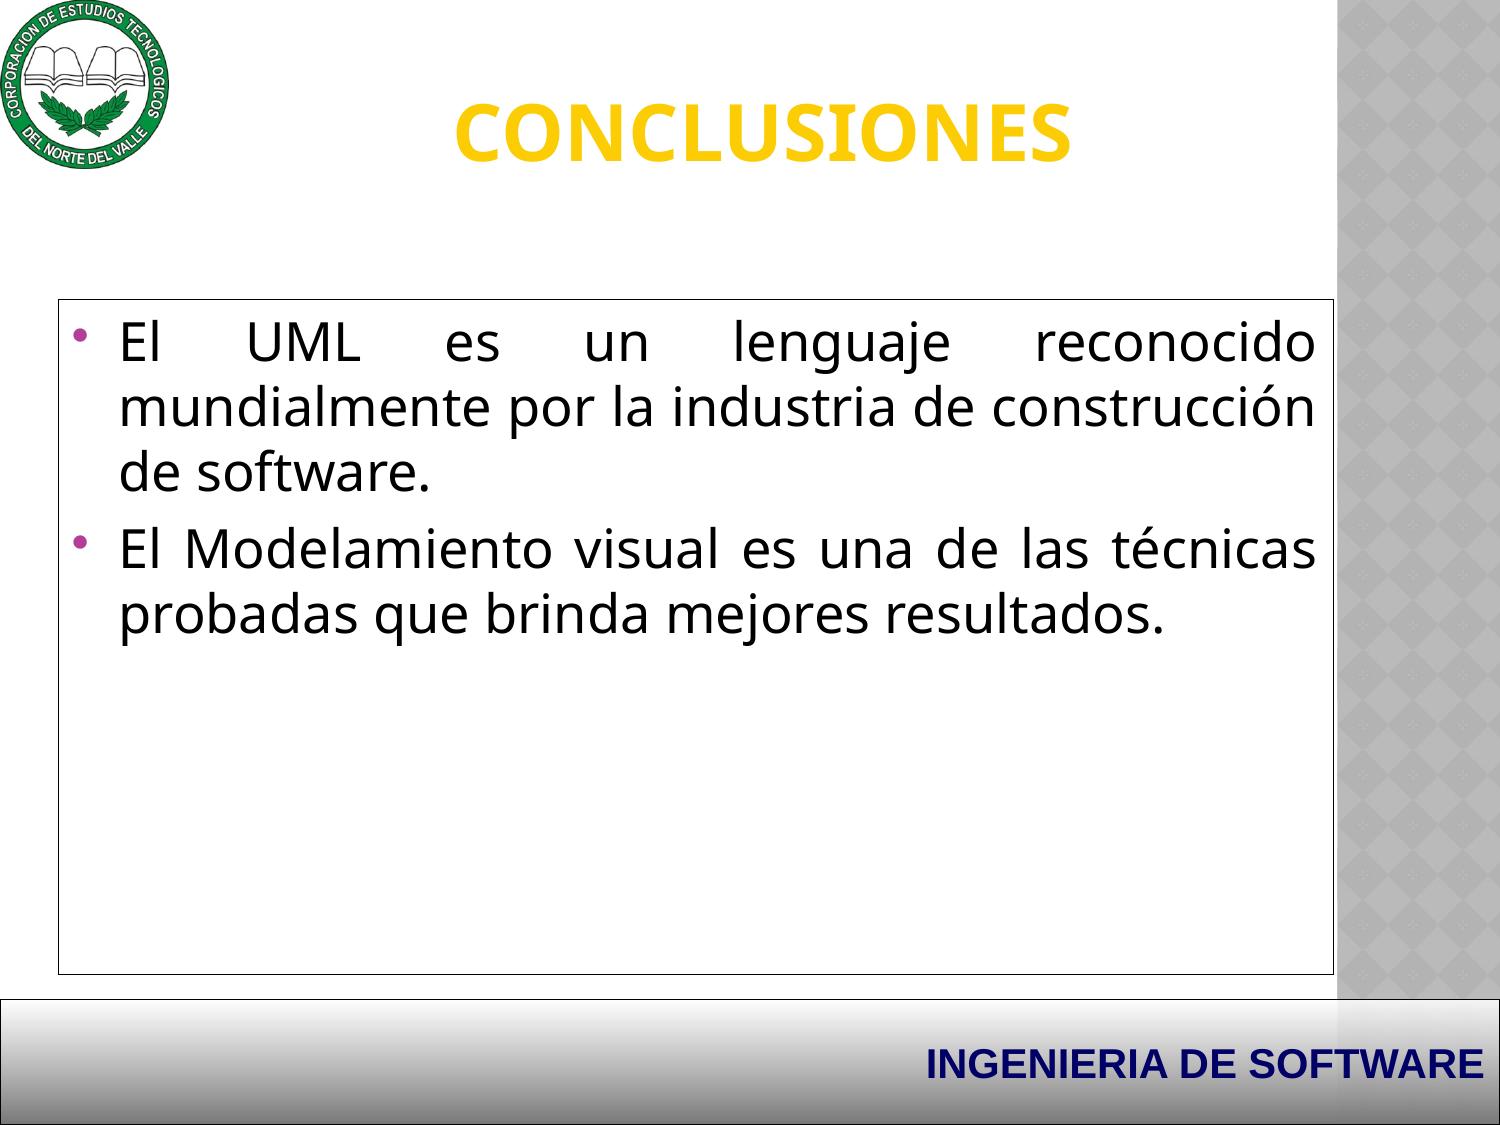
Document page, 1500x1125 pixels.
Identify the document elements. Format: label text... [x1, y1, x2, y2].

title Conclusiones [437, 75, 1450, 263]
picture [0, 0, 169, 169]
list El UML es un lenguaje reconocido mundialmente por la industria de construcción de software. El Modelamiento visual es una de las técnicas probadas que brinda mejores resultados. [58, 299, 1334, 975]
